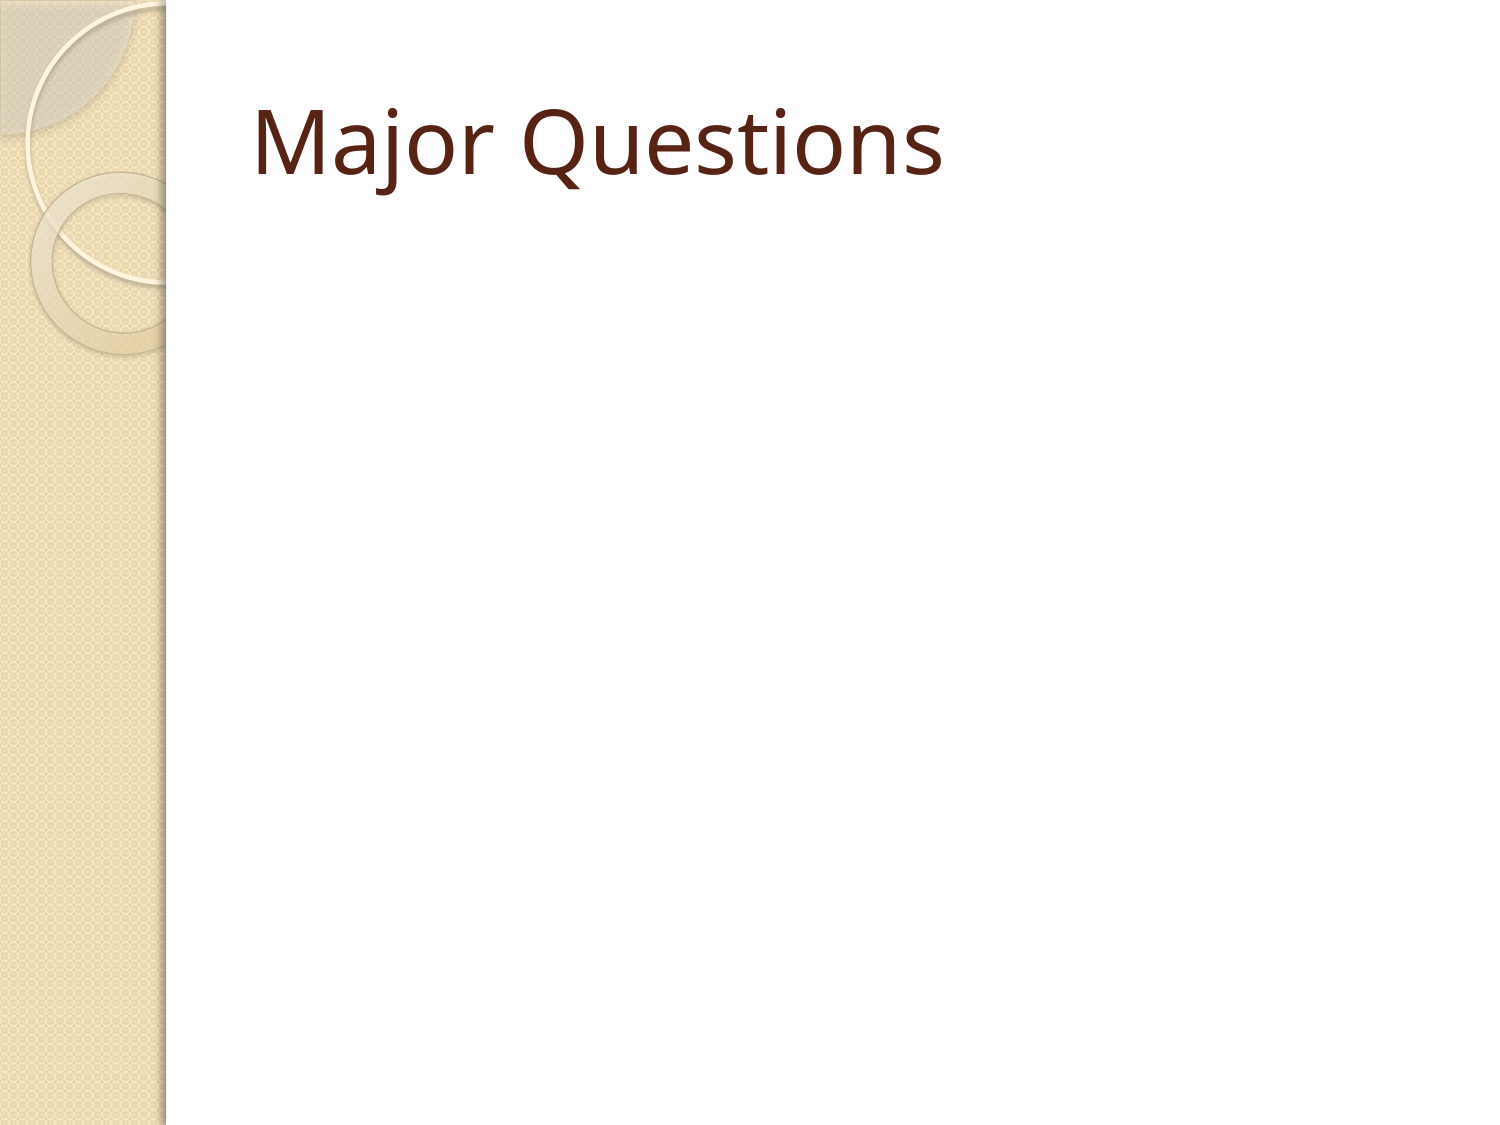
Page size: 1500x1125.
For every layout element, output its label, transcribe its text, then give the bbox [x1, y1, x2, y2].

title Major Questions [235, 45, 1466, 233]
